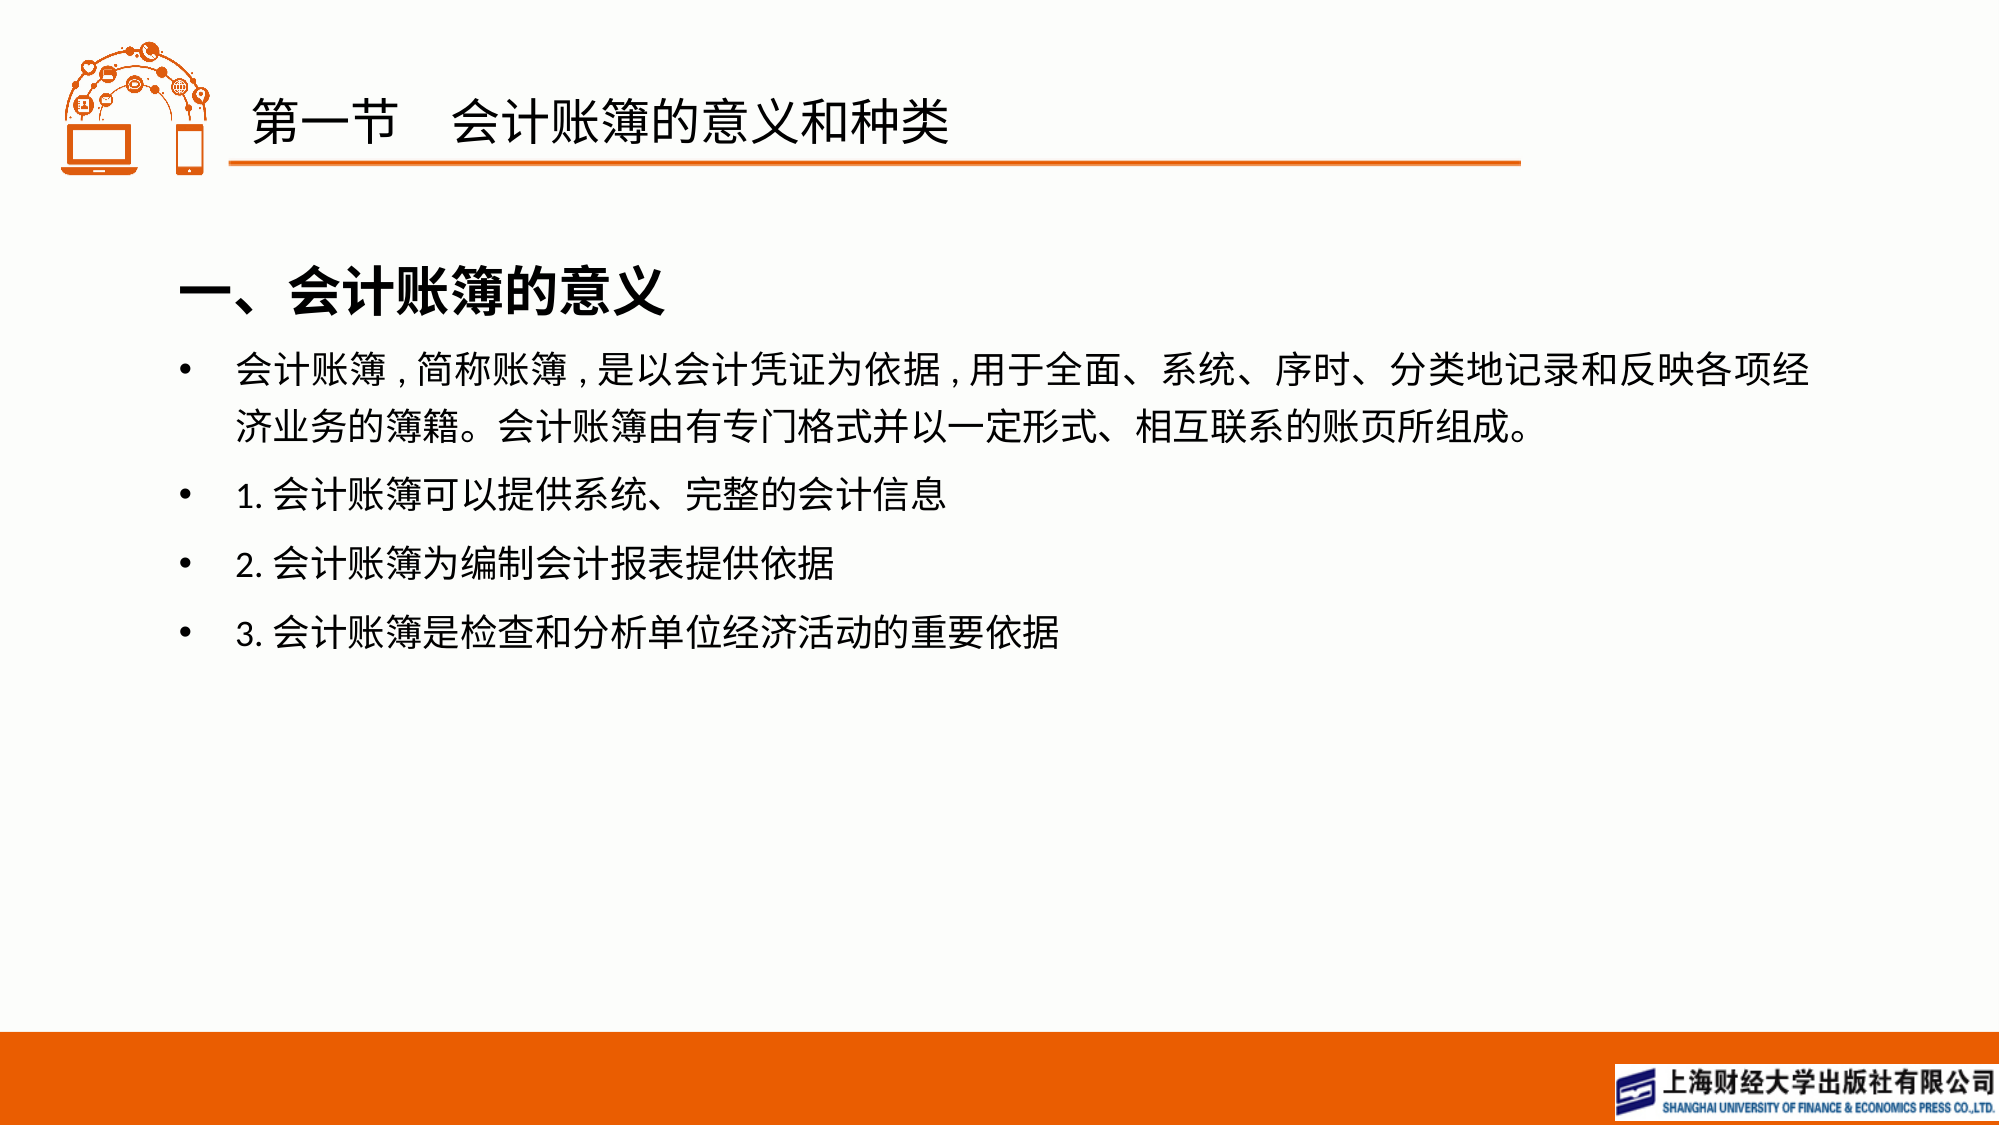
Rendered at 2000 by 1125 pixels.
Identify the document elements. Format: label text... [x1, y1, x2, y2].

list 一、会计账簿的意义 会计账簿,简称账簿,是以会计凭证为依据,用于全面、系统、序时、分类地记录和反映各项经济业务的簿籍。会计账簿由有专门格式并以一定形式、相互联系的账页所组成。 1.会计账簿可以提供系统、完整的会计信息 2.会计账簿为编制会计报表提供依据 3.会计账簿是检查和分析单位经济活动的重要依据 [163, 227, 1826, 1049]
title 第一节 会计账簿的意义和种类 [235, 82, 1605, 189]
picture [0, 0, 2000, 1125]
